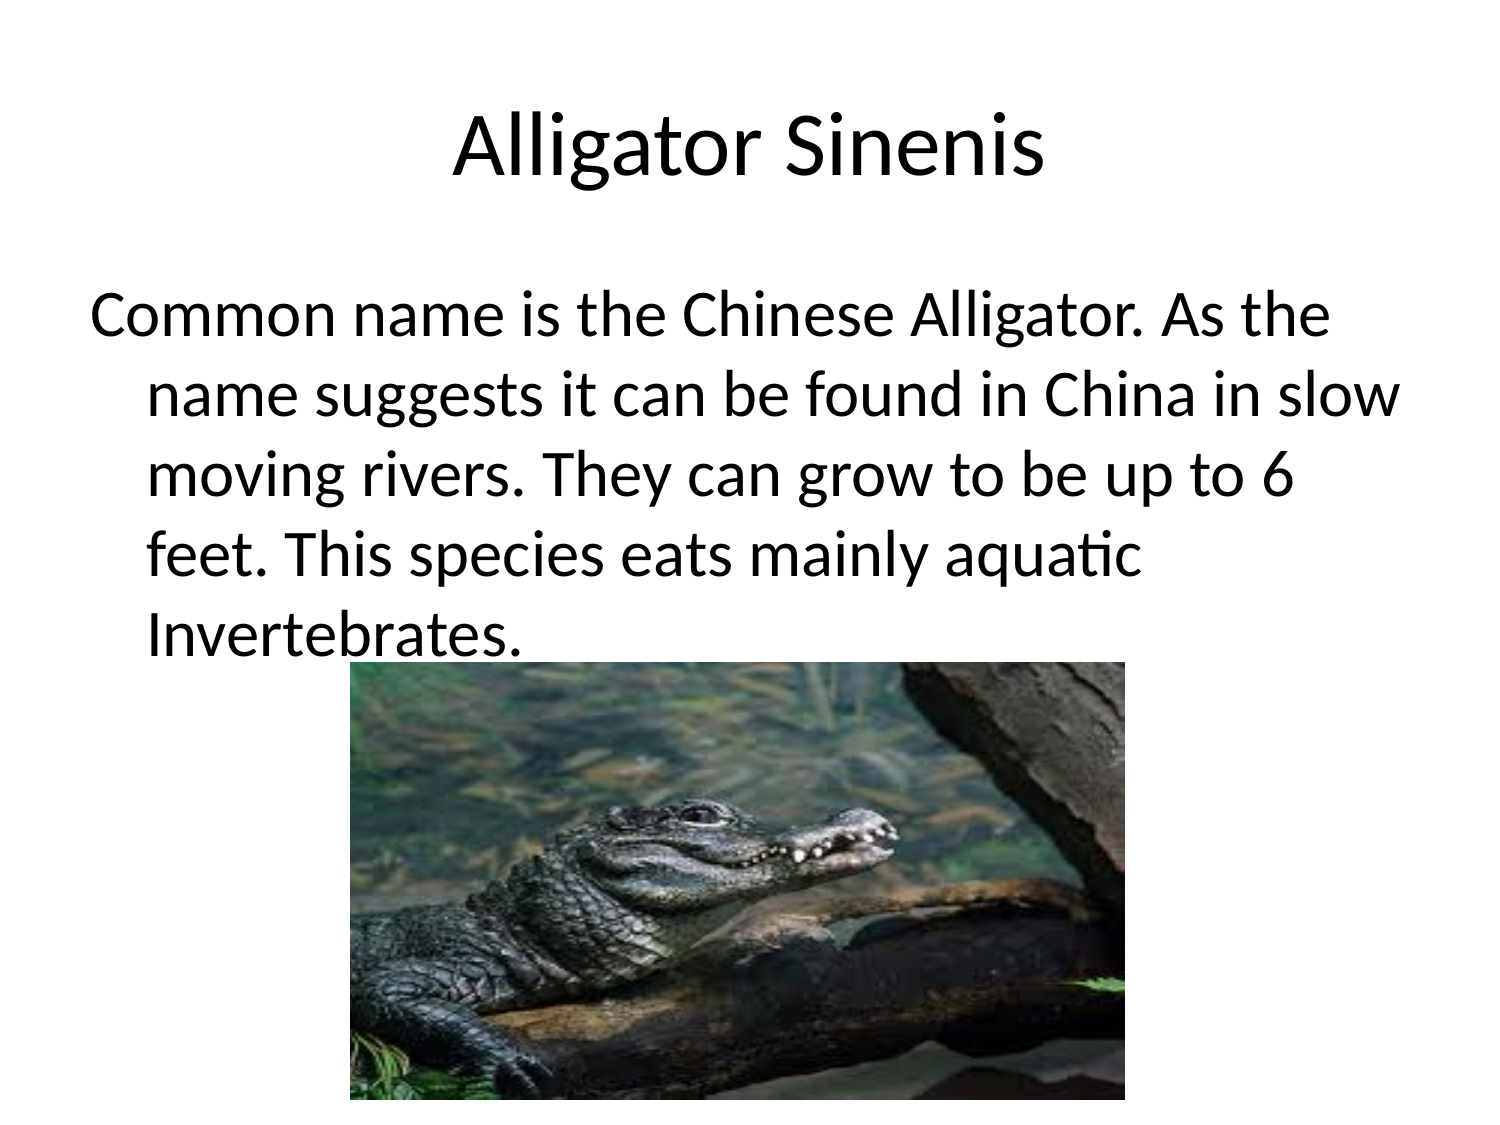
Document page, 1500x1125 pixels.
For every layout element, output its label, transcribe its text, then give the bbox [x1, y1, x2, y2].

picture [349, 662, 1126, 1101]
list Common name is the Chinese Alligator. As the name suggests it can be found in China in slow moving rivers. They can grow to be up to 6 feet. This species eats mainly aquatic Invertebrates. [75, 262, 1425, 1005]
title Alligator Sinenis [75, 45, 1425, 233]
